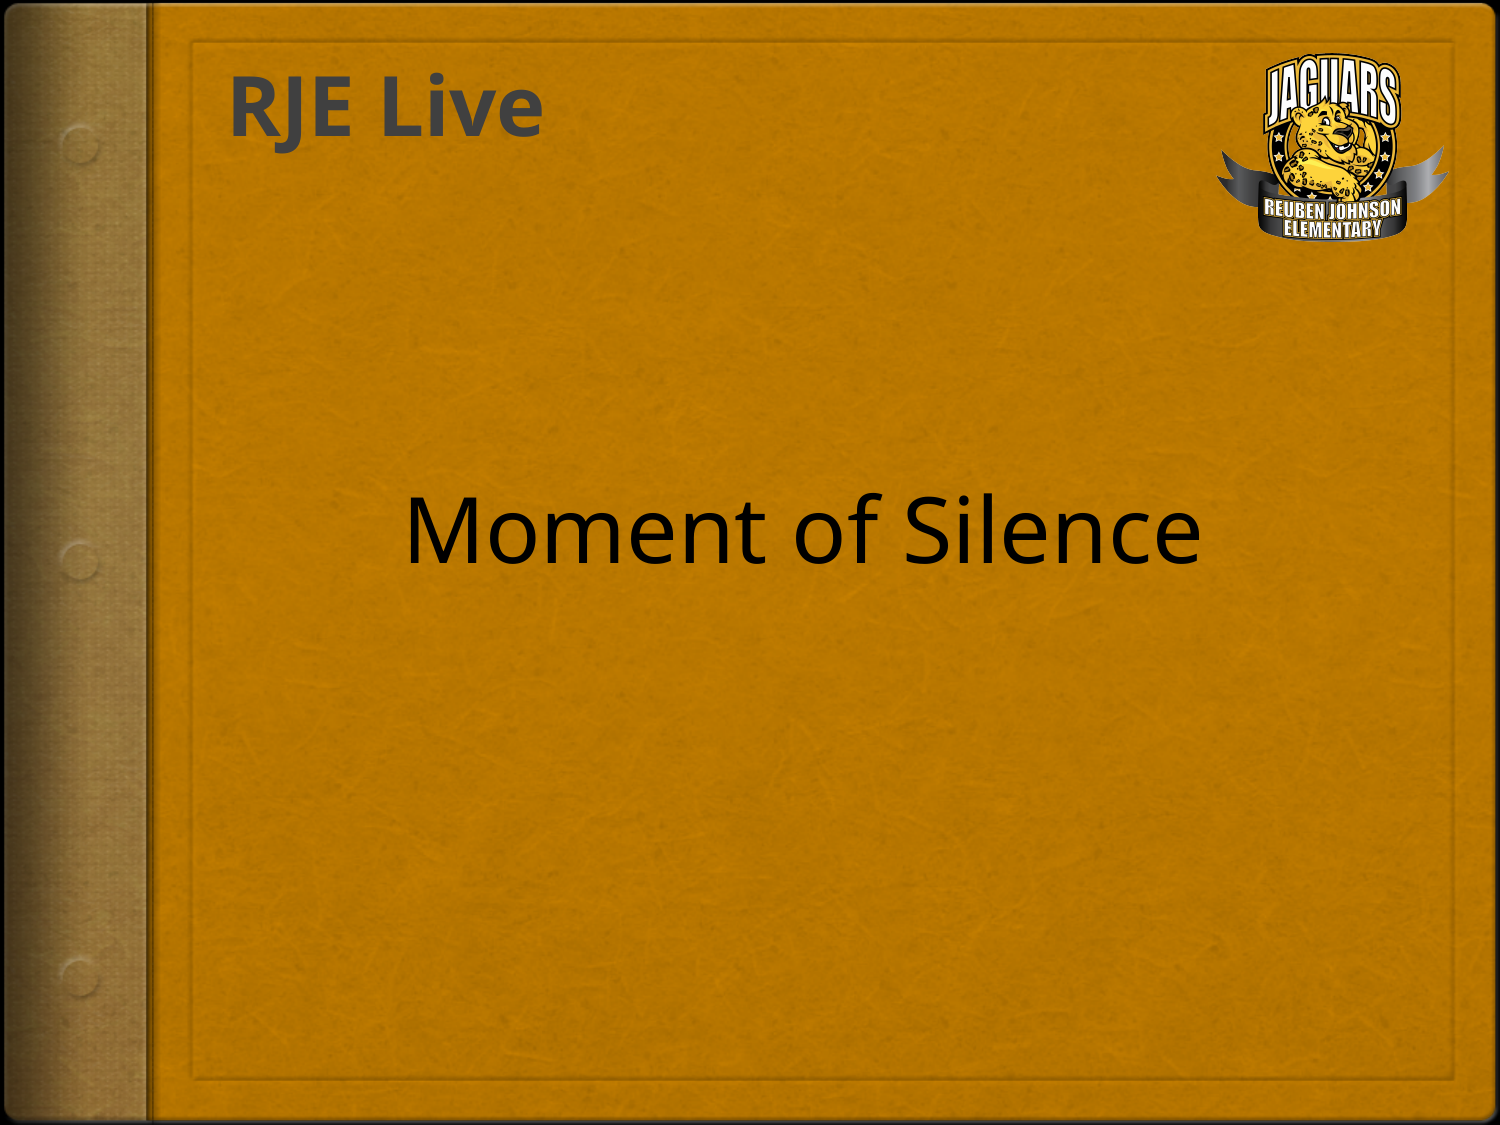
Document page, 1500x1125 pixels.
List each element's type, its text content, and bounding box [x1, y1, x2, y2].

text_box Moment of Silence [152, 464, 1478, 589]
picture [0, 0, 1500, 1125]
title RJE Live [163, 36, 610, 161]
